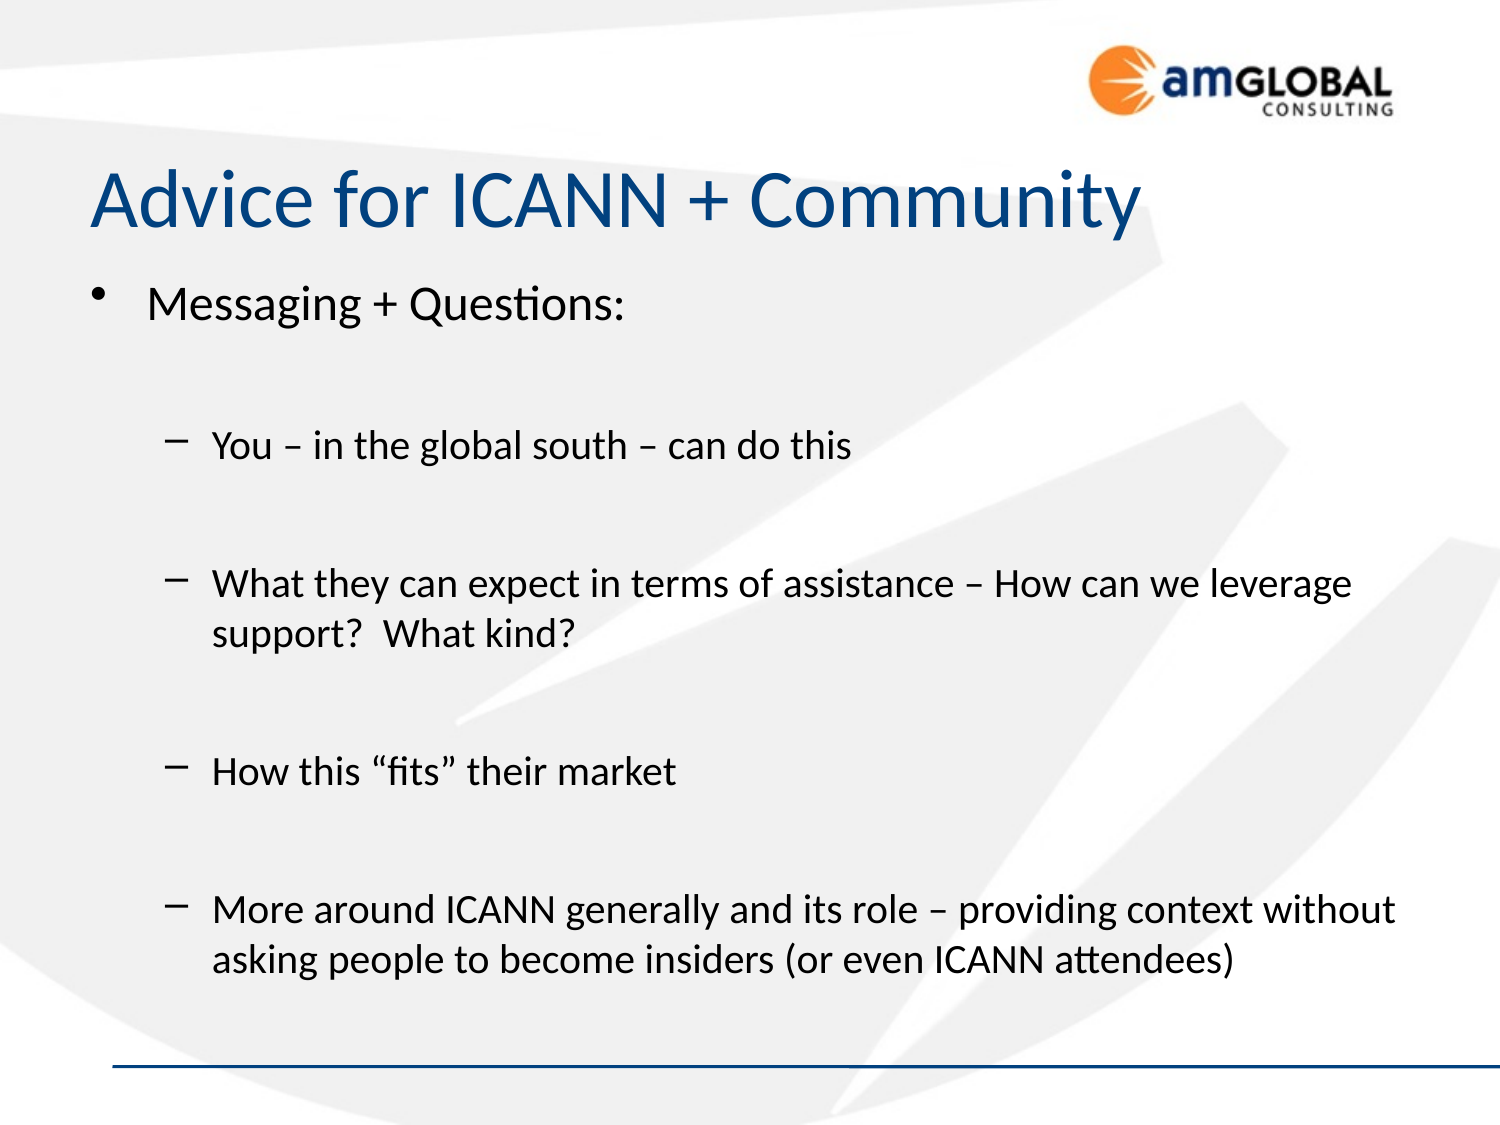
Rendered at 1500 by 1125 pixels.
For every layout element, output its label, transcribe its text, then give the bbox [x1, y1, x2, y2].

title Advice for ICANN + Community [75, 99, 1500, 288]
picture [0, 0, 1500, 1125]
list Messaging + Questions: You – in the global south – can do this What they can expect in terms of assistance – How can we leverage support? What kind? How this “fits” their market More around ICANN generally and its role – providing context without asking people to become insiders (or even ICANN attendees) [75, 262, 1459, 1005]
